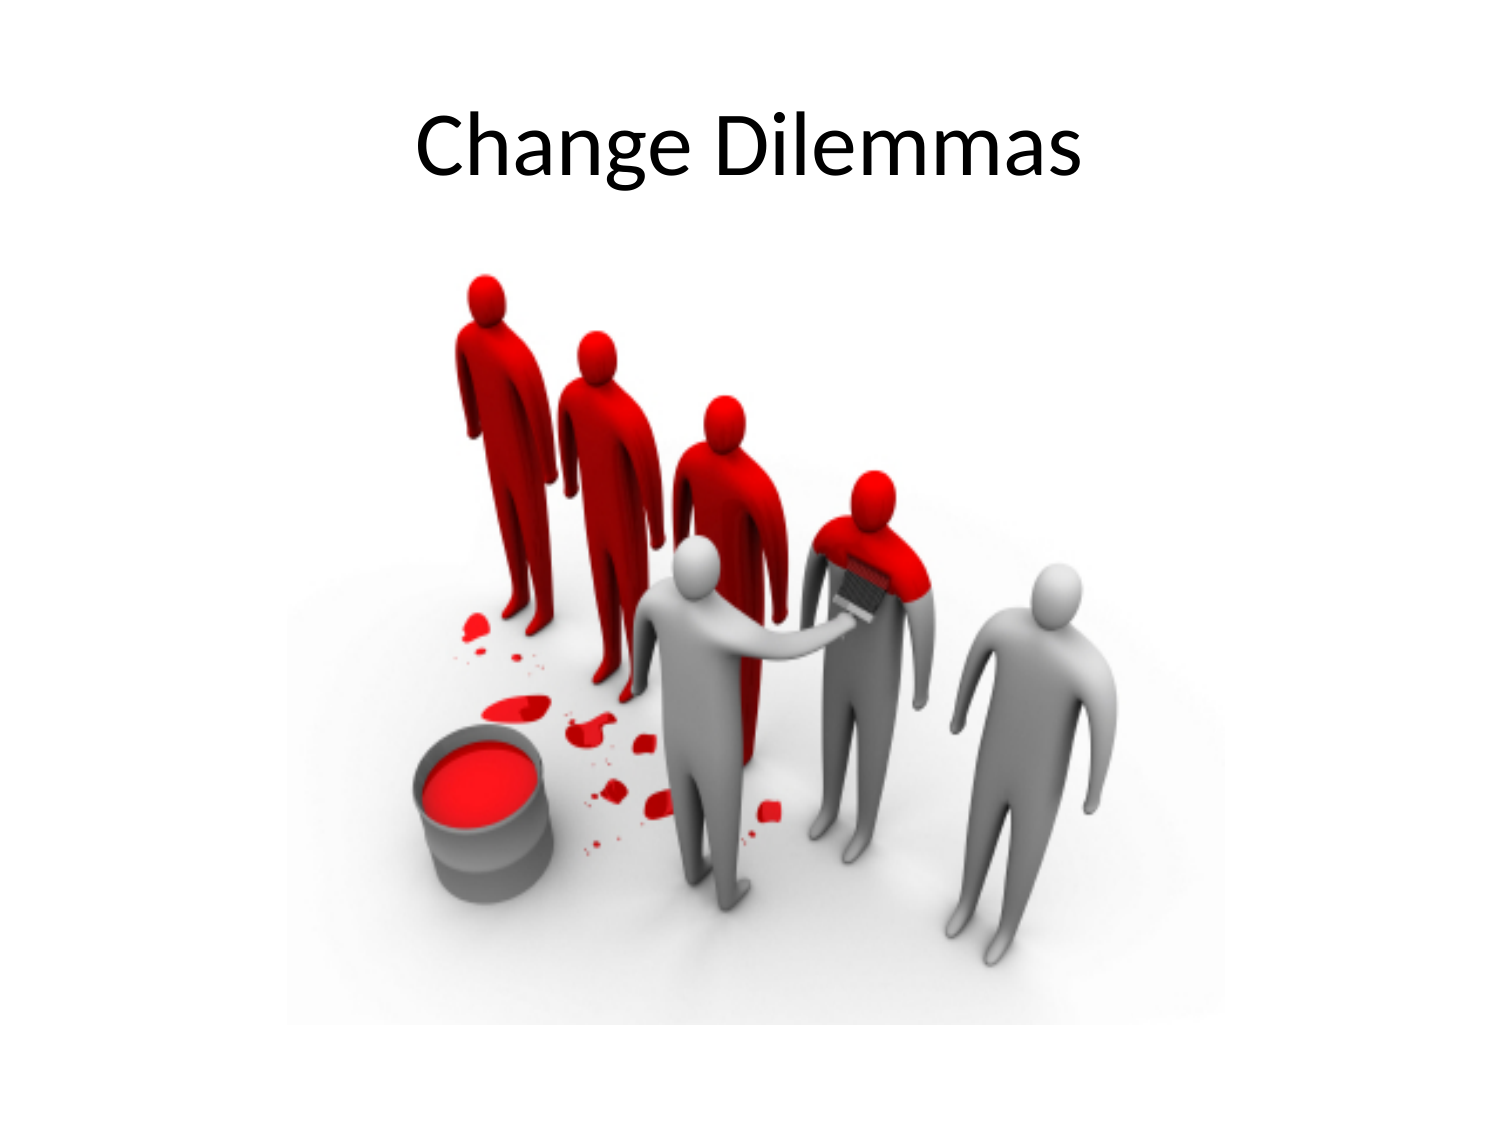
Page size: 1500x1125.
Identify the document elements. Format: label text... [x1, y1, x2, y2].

picture [287, 249, 1226, 1026]
title Change Dilemmas [75, 45, 1425, 233]
